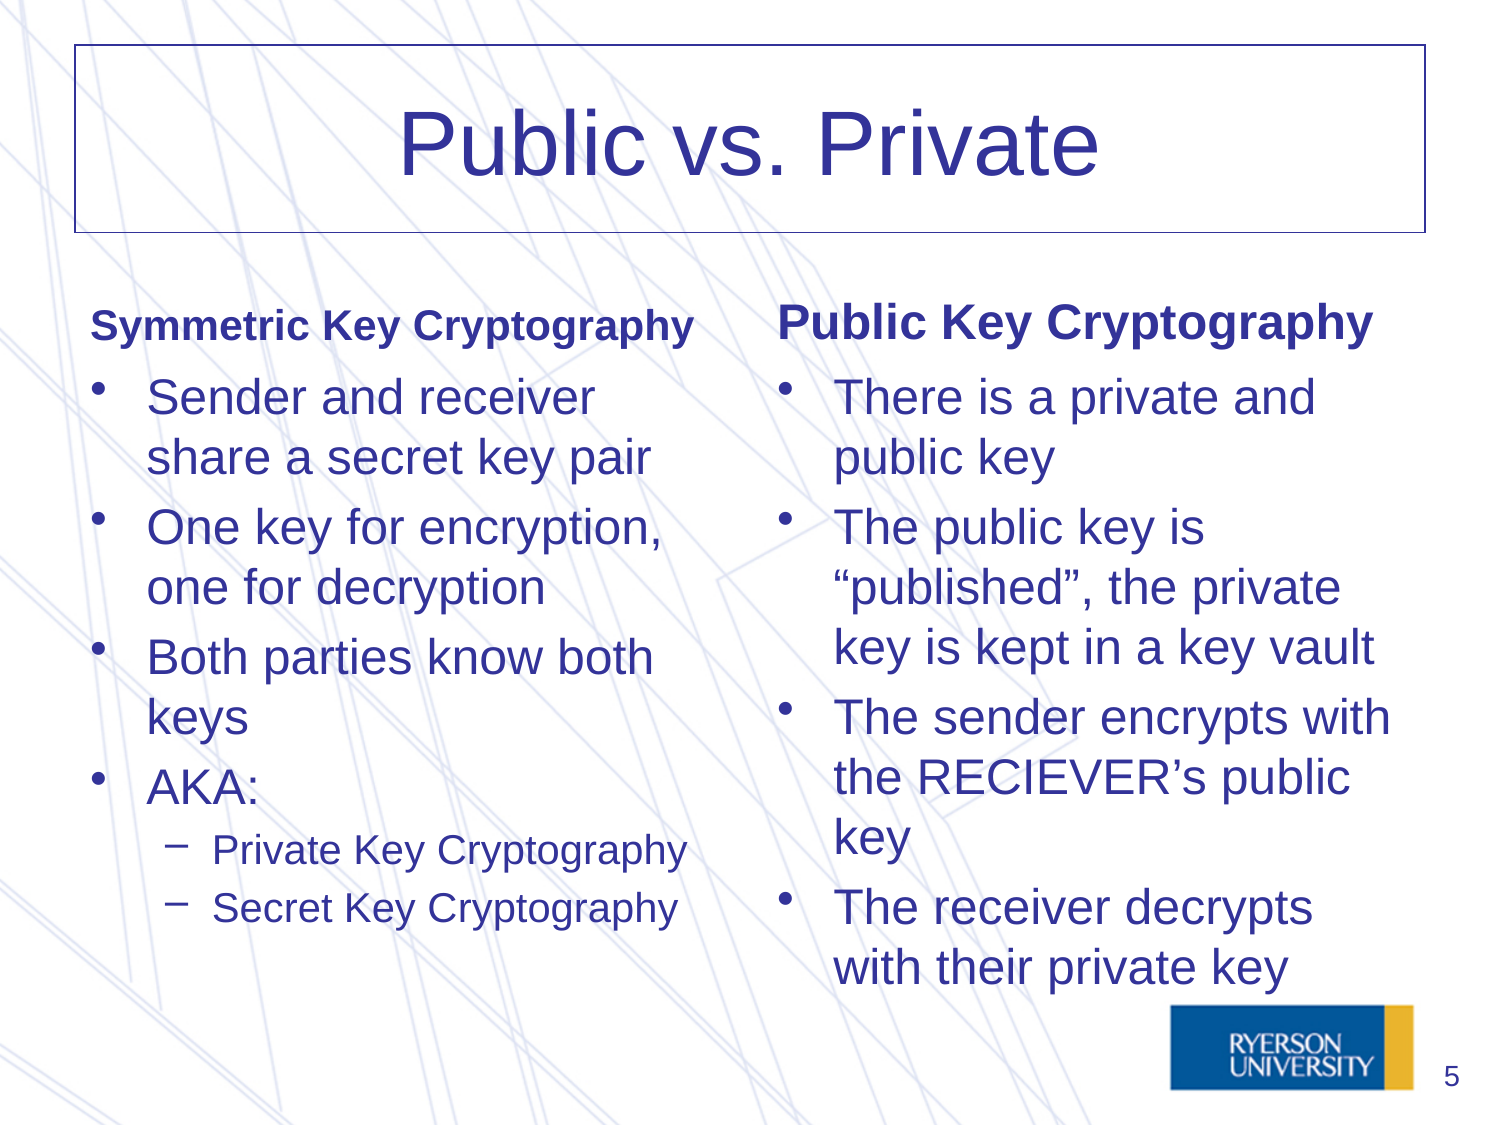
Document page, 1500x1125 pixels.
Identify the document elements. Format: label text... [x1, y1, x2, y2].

list Sender and receiver share a secret key pair One key for encryption, one for decryption Both parties know both keys AKA: Private Key Cryptography Secret Key Cryptography [74, 356, 738, 1006]
list Public Key Cryptography [761, 251, 1426, 356]
picture [0, 0, 1500, 1125]
slide_number 5 [1399, 1049, 1476, 1113]
list Symmetric Key Cryptography [74, 251, 738, 356]
title Public vs. Private [74, 44, 1426, 233]
list There is a private and public key The public key is “published”, the private key is kept in a key vault The sender encrypts with the RECIEVER’s public key The receiver decrypts with their private key [761, 356, 1426, 1006]
